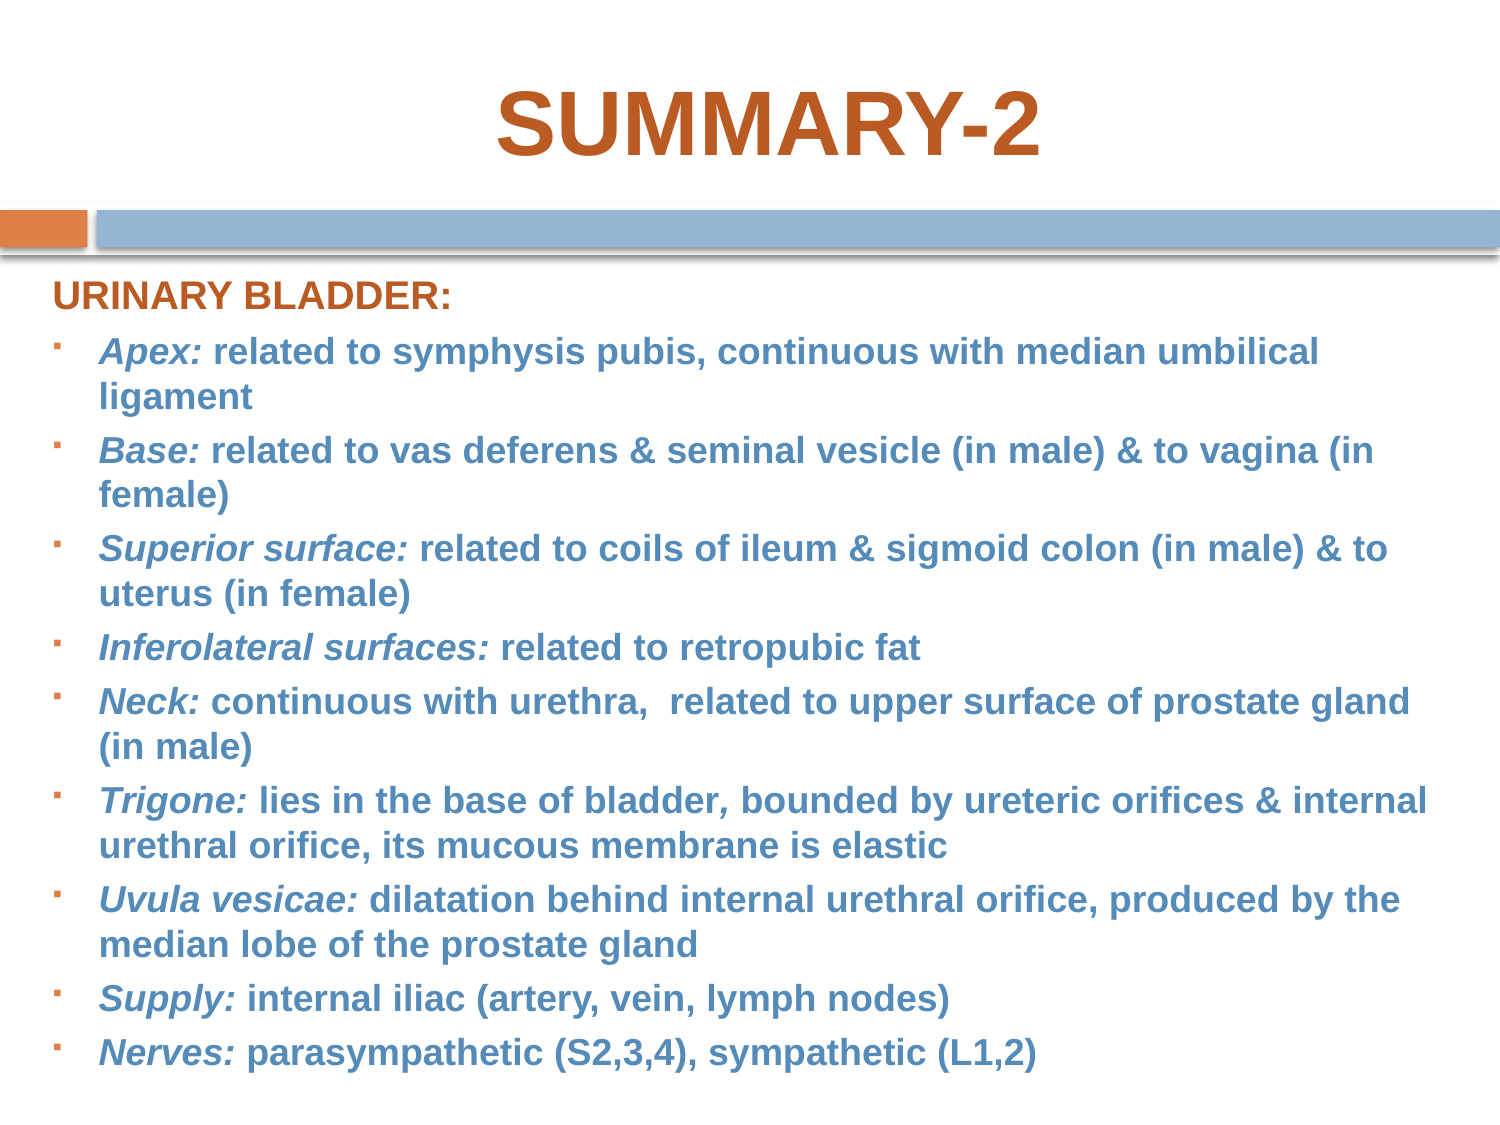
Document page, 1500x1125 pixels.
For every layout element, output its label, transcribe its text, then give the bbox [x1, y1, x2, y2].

title SUMMARY-2 [100, 37, 1438, 200]
list URINARY BLADDER: Apex: related to symphysis pubis, continuous with median umbilical ligament Base: related to vas deferens & seminal vesicle (in male) & to vagina (in female) Superior surface: related to coils of ileum & sigmoid colon (in male) & to uterus (in female) Inferolateral surfaces: related to retropubic fat Neck: continuous with urethra, related to upper surface of prostate gland (in male) Trigone: lies in the base of bladder, bounded by ureteric orifices & internal urethral orifice, its mucous membrane is elastic Uvula vesicae: dilatation behind internal urethral orifice, produced by the median lobe of the prostate gland Supply: internal iliac (artery, vein, lymph nodes) Nerves: parasympathetic (S2,3,4), sympathetic (L1,2) [37, 262, 1463, 1088]
